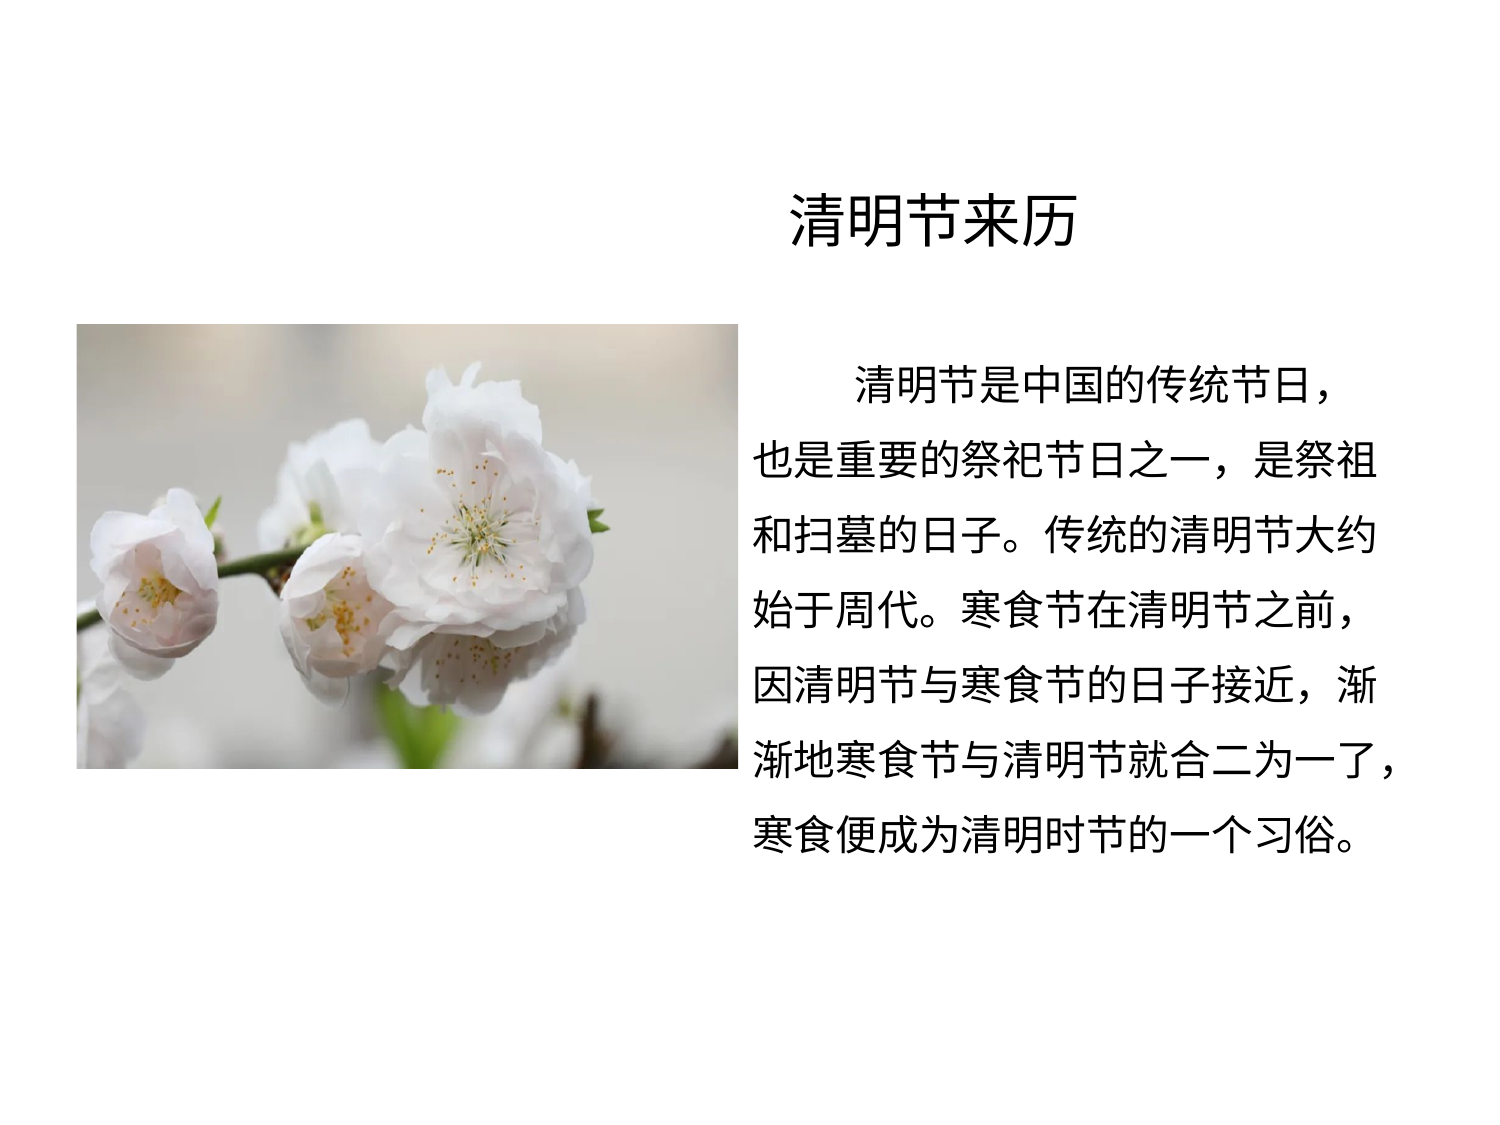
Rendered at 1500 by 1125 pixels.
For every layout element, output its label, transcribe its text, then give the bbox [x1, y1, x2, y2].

text_box 清明节来历 [773, 177, 1095, 262]
text_box 清明节是中国的传统节日，也是重要的祭祀节日之一，是祭祖和扫墓的日子。传统的清明节大约始于周代。寒食节在清明节之前，因清明节与寒食节的日子接近，渐渐地寒食节与清明节就合二为一了，寒食便成为清明时节的一个习俗。 [737, 326, 1411, 866]
picture [76, 324, 739, 769]
